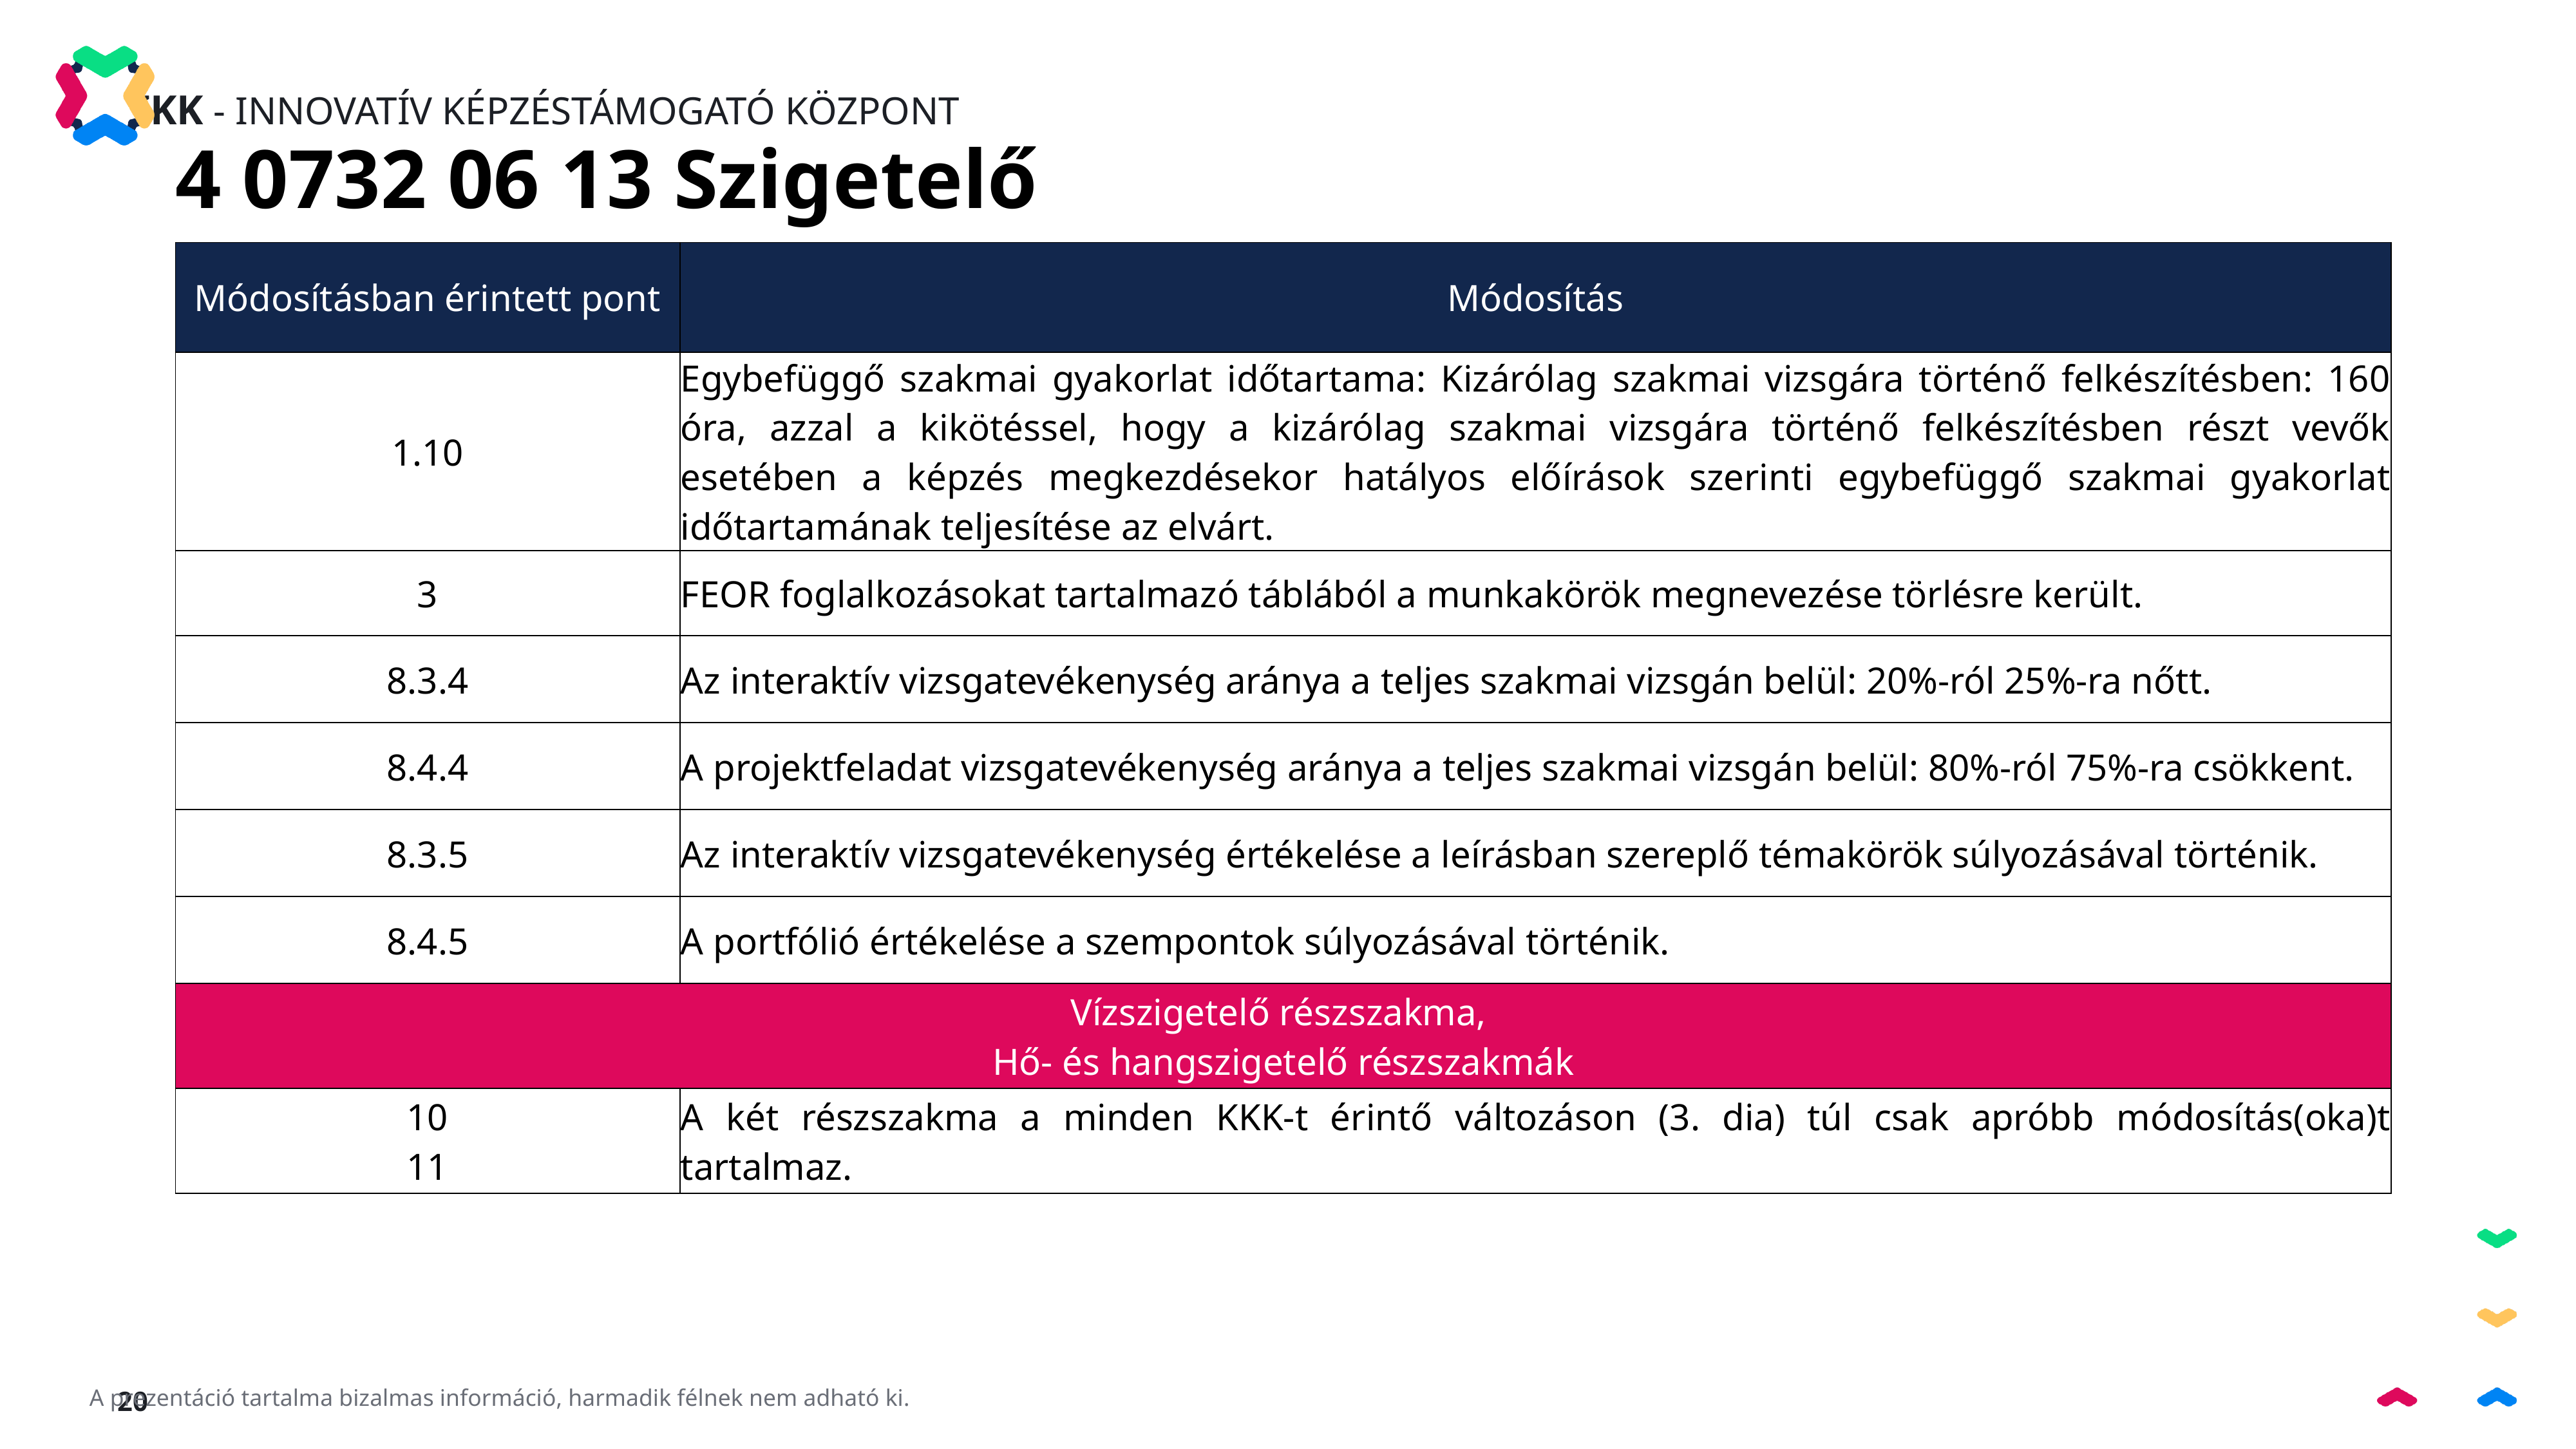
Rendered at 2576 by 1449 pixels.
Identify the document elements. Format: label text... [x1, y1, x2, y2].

table_cell FEOR foglalkozásokat tartalmazó táblából a munkakörök megnevezése törlésre került. [681, 551, 2391, 635]
table_header Módosítás [681, 243, 2391, 352]
table_cell Az interaktív vizsgatevékenység aránya a teljes szakmai vizsgán belül: 20%-ról 25%-ra nőtt. [681, 636, 2391, 722]
table_cell A projektfeladat vizsgatevékenység aránya a teljes szakmai vizsgán belül: 80%-ról 75%-ra csökkent. [681, 723, 2391, 809]
table_cell Az interaktív vizsgatevékenység értékelése a leírásban szereplő témakörök súlyozásával történik. [681, 810, 2391, 896]
table_cell Egybefüggő szakmai gyakorlat időtartama: Kizárólag szakmai vizsgára történő felkészítésben: 160 óra, azzal a kikötéssel, hogy a kizárólag szakmai vizsgára történő felkészítésben részt vevők esetében a képzés megkezdésekor hatályos előírások szerinti egybefüggő szakmai gyakorlat időtartamának teljesítése az elvárt. [681, 353, 2391, 550]
picture [2377, 1229, 2517, 1406]
table_header Módosításban érintett pont [176, 243, 679, 352]
table_cell 1.10 [176, 353, 679, 550]
table_cell 3 [176, 551, 679, 635]
table_cell A portfólió értékelése a szempontok súlyozásával történik. [681, 897, 2391, 983]
table_cell Vízszigetelő részszakma, Hő- és hangszigetelő részszakmák [176, 984, 2391, 1088]
table_cell 8.3.4 [176, 636, 679, 722]
list 4 0732 06 13 Szigetelő [175, 128, 2336, 201]
picture [55, 46, 155, 146]
table_cell 8.4.5 [176, 897, 679, 983]
table_cell 8.4.4 [176, 723, 679, 809]
table_cell 10 11 [176, 1089, 679, 1193]
table_cell A két részszakma a minden KKK-t érintő változáson (3. dia) túl csak apróbb módosítás(oka)t tartalmaz. [681, 1089, 2391, 1193]
table_cell 8.3.5 [176, 810, 679, 896]
